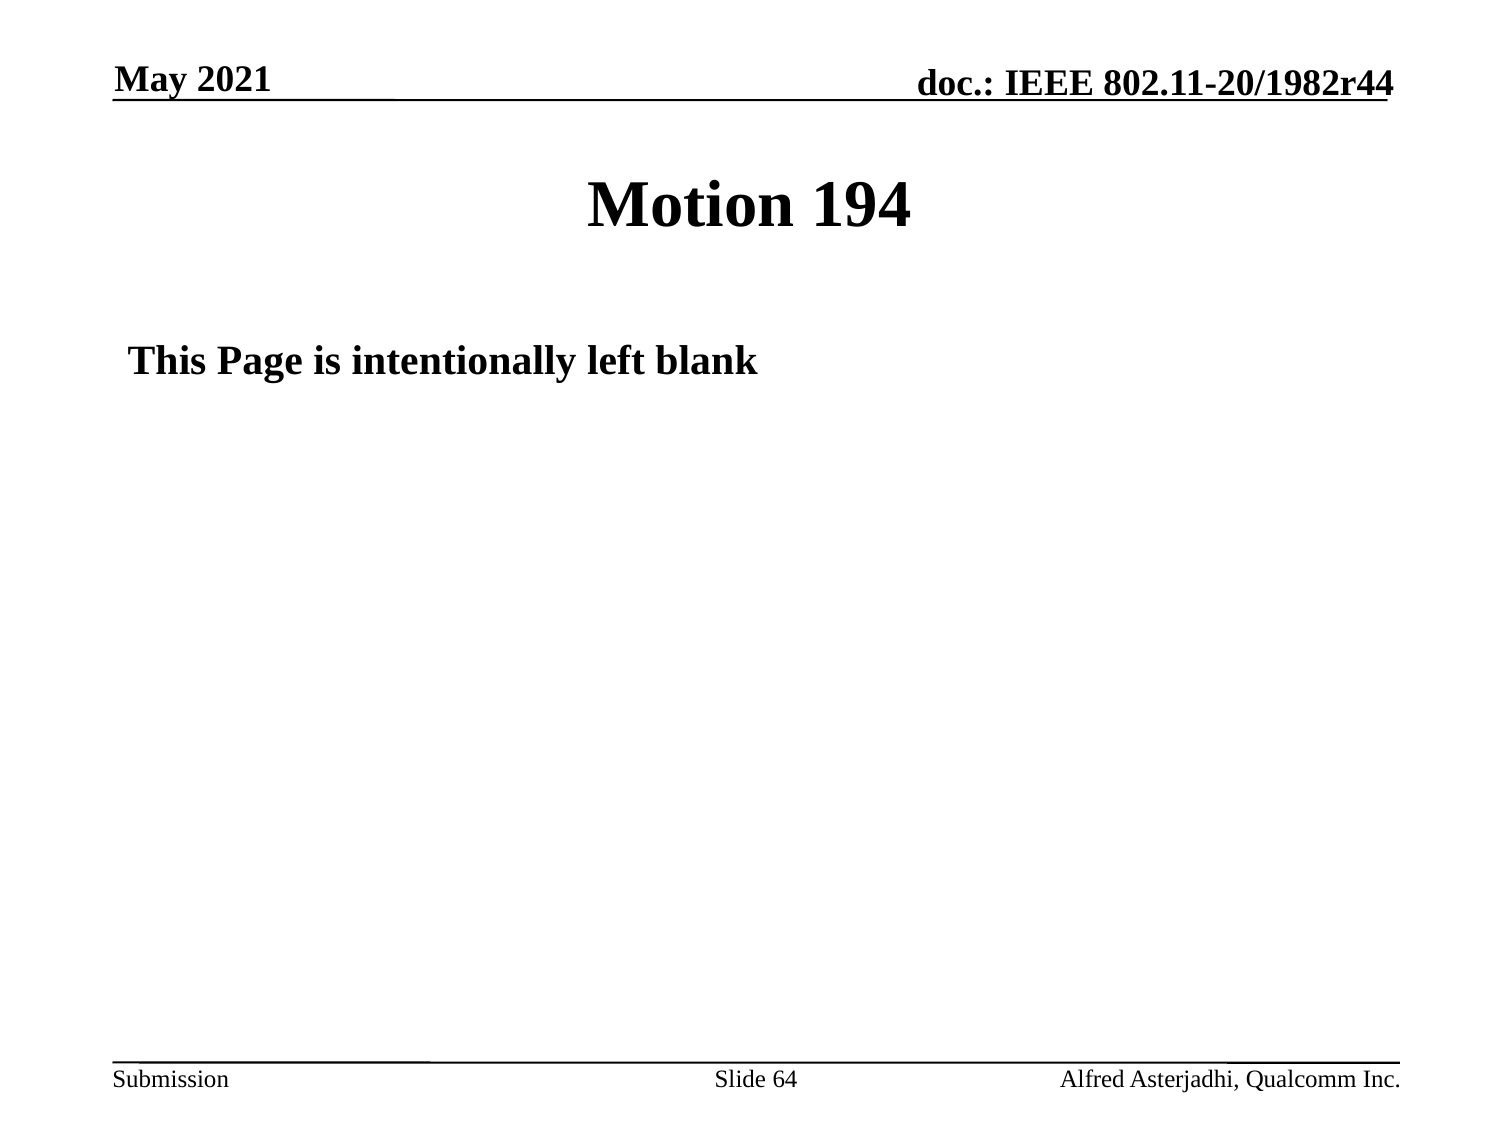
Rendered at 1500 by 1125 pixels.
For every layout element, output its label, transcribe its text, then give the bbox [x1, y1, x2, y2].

slide_number Slide 64 [712, 1061, 800, 1123]
footer Alfred Asterjadhi, Qualcomm Inc. [878, 1061, 1402, 1093]
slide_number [114, 54, 423, 100]
title Motion 194 [112, 112, 1388, 288]
list This Page is intentionally left blank [112, 324, 1388, 1000]
